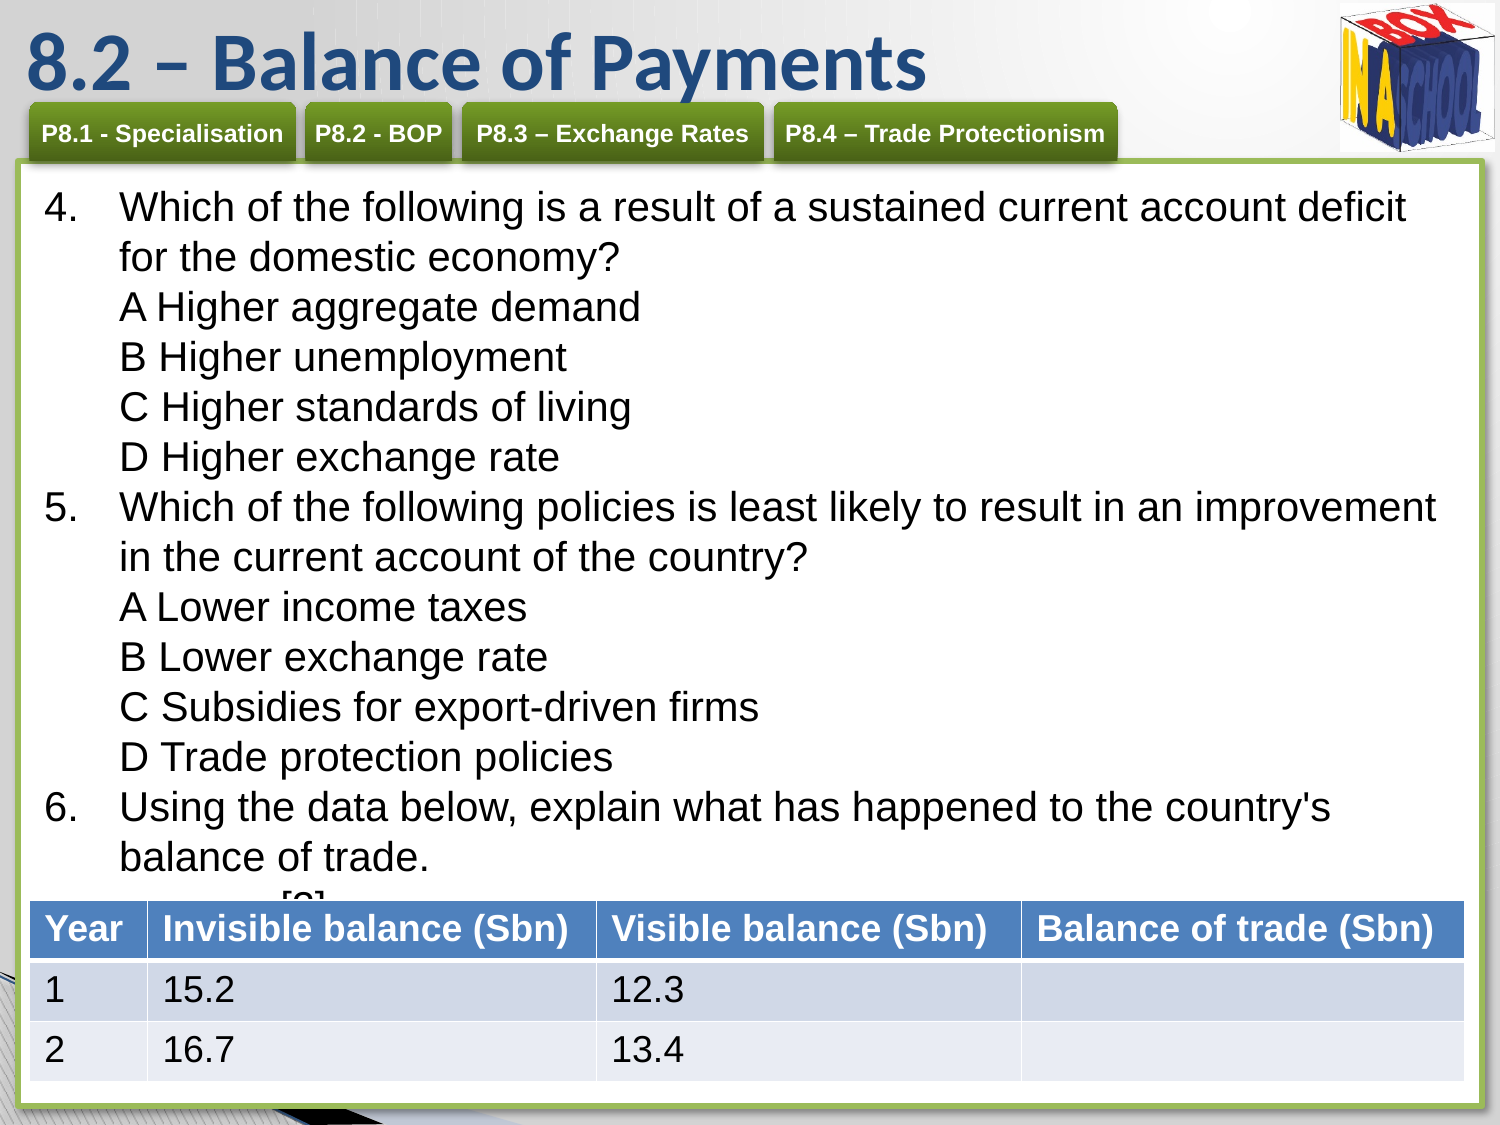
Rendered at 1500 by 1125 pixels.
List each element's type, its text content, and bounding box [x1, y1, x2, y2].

table_cell [1022, 963, 1464, 1021]
table_header Balance of trade (Sbn) [1022, 901, 1464, 958]
table_header Invisible balance (Sbn) [148, 901, 596, 958]
table_cell [1022, 1022, 1464, 1081]
table_header Visible balance (Sbn) [597, 901, 1021, 958]
table_cell 12.3 [597, 963, 1021, 1021]
table_cell 2 [30, 1022, 147, 1081]
table_cell 15.2 [148, 963, 596, 1021]
title 8.2 – Balance of Payments [11, 11, 1465, 102]
picture [1340, 3, 1495, 152]
table_header Year [30, 901, 147, 958]
table_cell 1 [30, 963, 147, 1021]
text_box Which of the following is a result of a sustained current account deficit for the domestic economy? A Higher aggregate demand B Higher unemployment C Higher standards of living D Higher exchange rate Which of the following policies is least likely to result in an improvement in the current account of the country? A Lower income taxes B Lower exchange rate C Subsidies for export-driven firms D Trade protection policies Using the data below, explain what has happened to the country's balance of trade. [2] [29, 172, 1465, 899]
table_cell 13.4 [597, 1022, 1021, 1081]
picture [281, 1114, 303, 1125]
table_cell 16.7 [148, 1022, 596, 1081]
